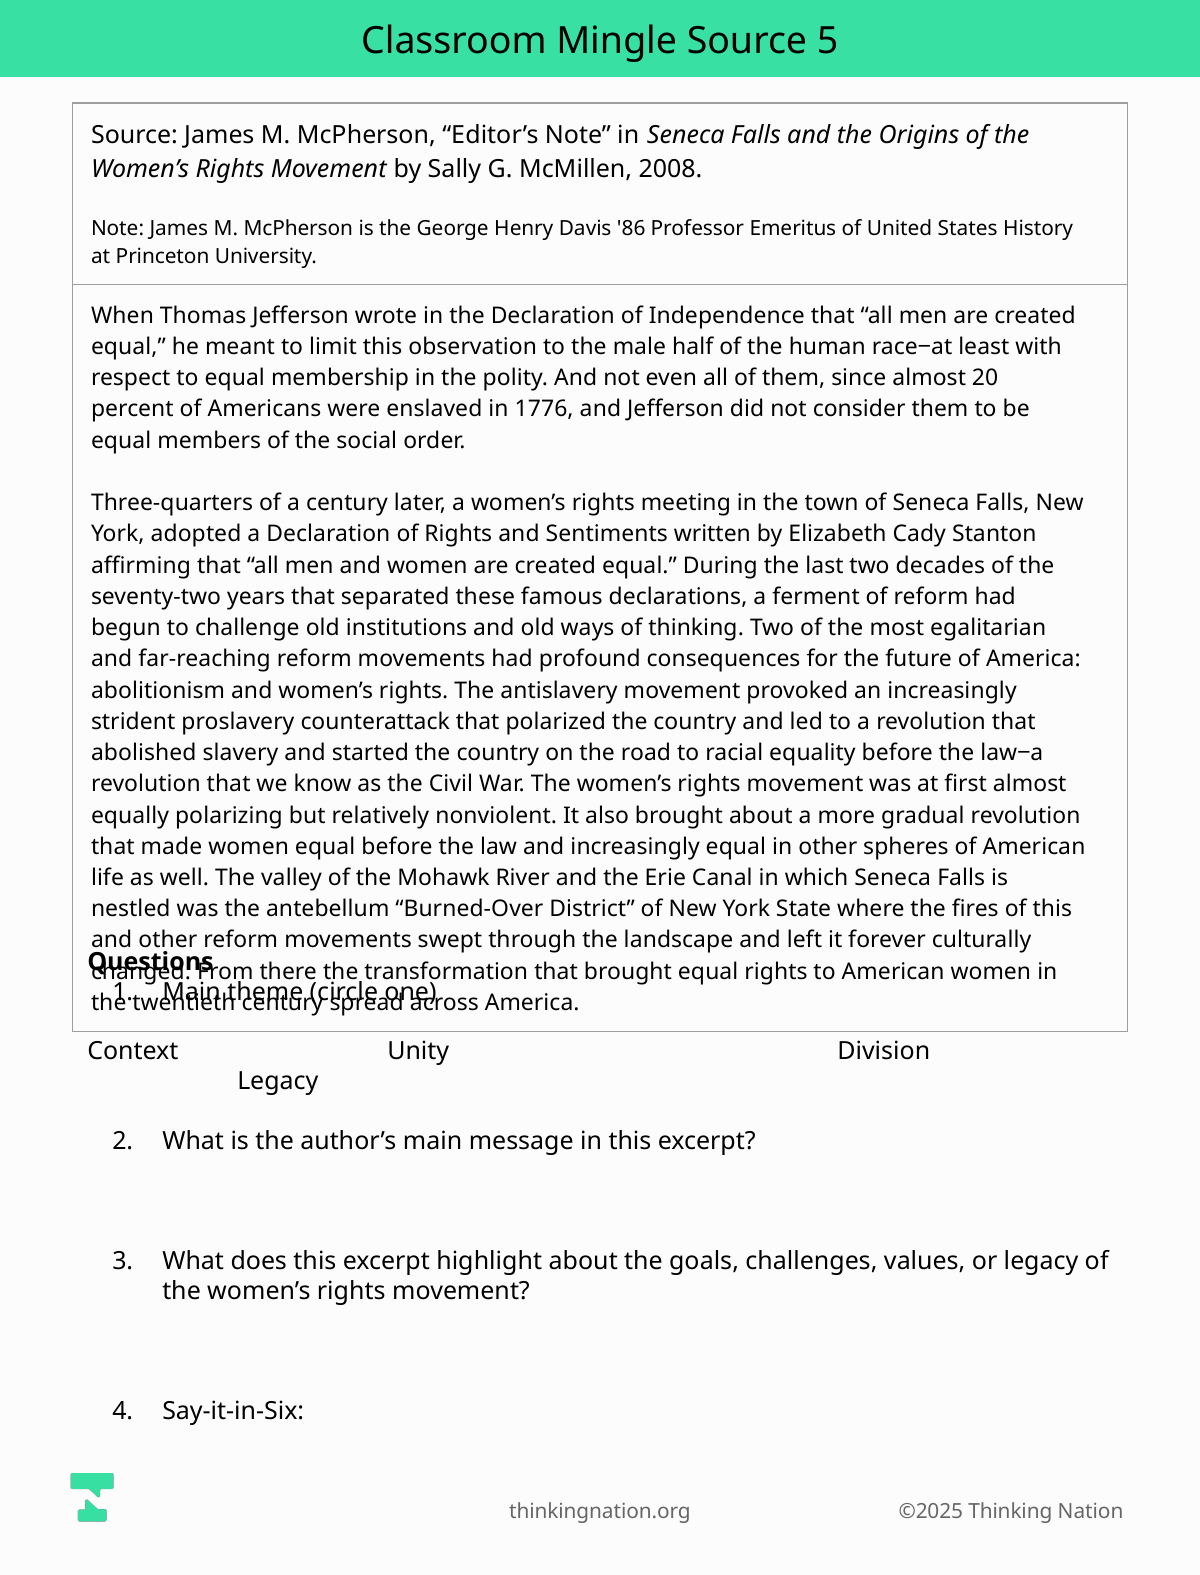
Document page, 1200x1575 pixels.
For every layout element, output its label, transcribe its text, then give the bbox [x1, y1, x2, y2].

text_box ©2025 Thinking Nation [854, 1483, 1139, 1532]
table_header Source: James M. McPherson, “Editor’s Note” in Seneca Falls and the Origins of the Women’s Rights Movement by Sally G. McMillen, 2008. Note: James M. McPherson is the George Henry Davis '86 Professor Emeritus of United States History at Princeton University. [73, 104, 1127, 284]
picture [58, 1463, 126, 1531]
text_box Classroom Mingle Source 5 [0, 0, 1200, 77]
table_cell When Thomas Jefferson wrote in the Declaration of Independence that “all men are created equal,” he meant to limit this observation to the male half of the human race‒at least with respect to equal membership in the polity. And not even all of them, since almost 20 percent of Americans were enslaved in 1776, and Jefferson did not consider them to be equal members of the social order. Three-quarters of a century later, a women’s rights meeting in the town of Seneca Falls, New York, adopted a Declaration of Rights and Sentiments written by Elizabeth Cady Stanton affirming that “all men and women are created equal.” During the last two decades of the seventy-two years that separated these famous declarations, a ferment of reform had begun to challenge old institutions and old ways of thinking. Two of the most egalitarian and far-reaching reform movements had profound consequences for the future of America: abolitionism and women’s rights. The antislavery movement provoked an increasingly strident proslavery counterattack that polarized the country and led to a revolution that abolished slavery and started the country on the road to racial equality before the law‒a revolution that we know as the Civil War. The women’s rights movement was at first almost equally polarizing but relatively nonviolent. It also brought about a more gradual revolution that made women equal before the law and increasingly equal in other spheres of American life as well. The valley of the Mohawk River and the Erie Canal in which Seneca Falls is nestled was the antebellum “Burned-Over District” of New York State where the fires of this and other reform movements swept through the landscape and left it forever culturally changed. From there the transformation that brought equal rights to American women in the twentieth century spread across America. [73, 285, 1127, 930]
text_box Questions Main theme (circle one) Context Unity Division Legacy What is the author’s main message in this excerpt? What does this excerpt highlight about the goals, challenges, values, or legacy of the women’s rights movement? Say-it-in-Six: [72, 930, 1128, 1462]
text_box thinkingnation.org [457, 1483, 742, 1532]
